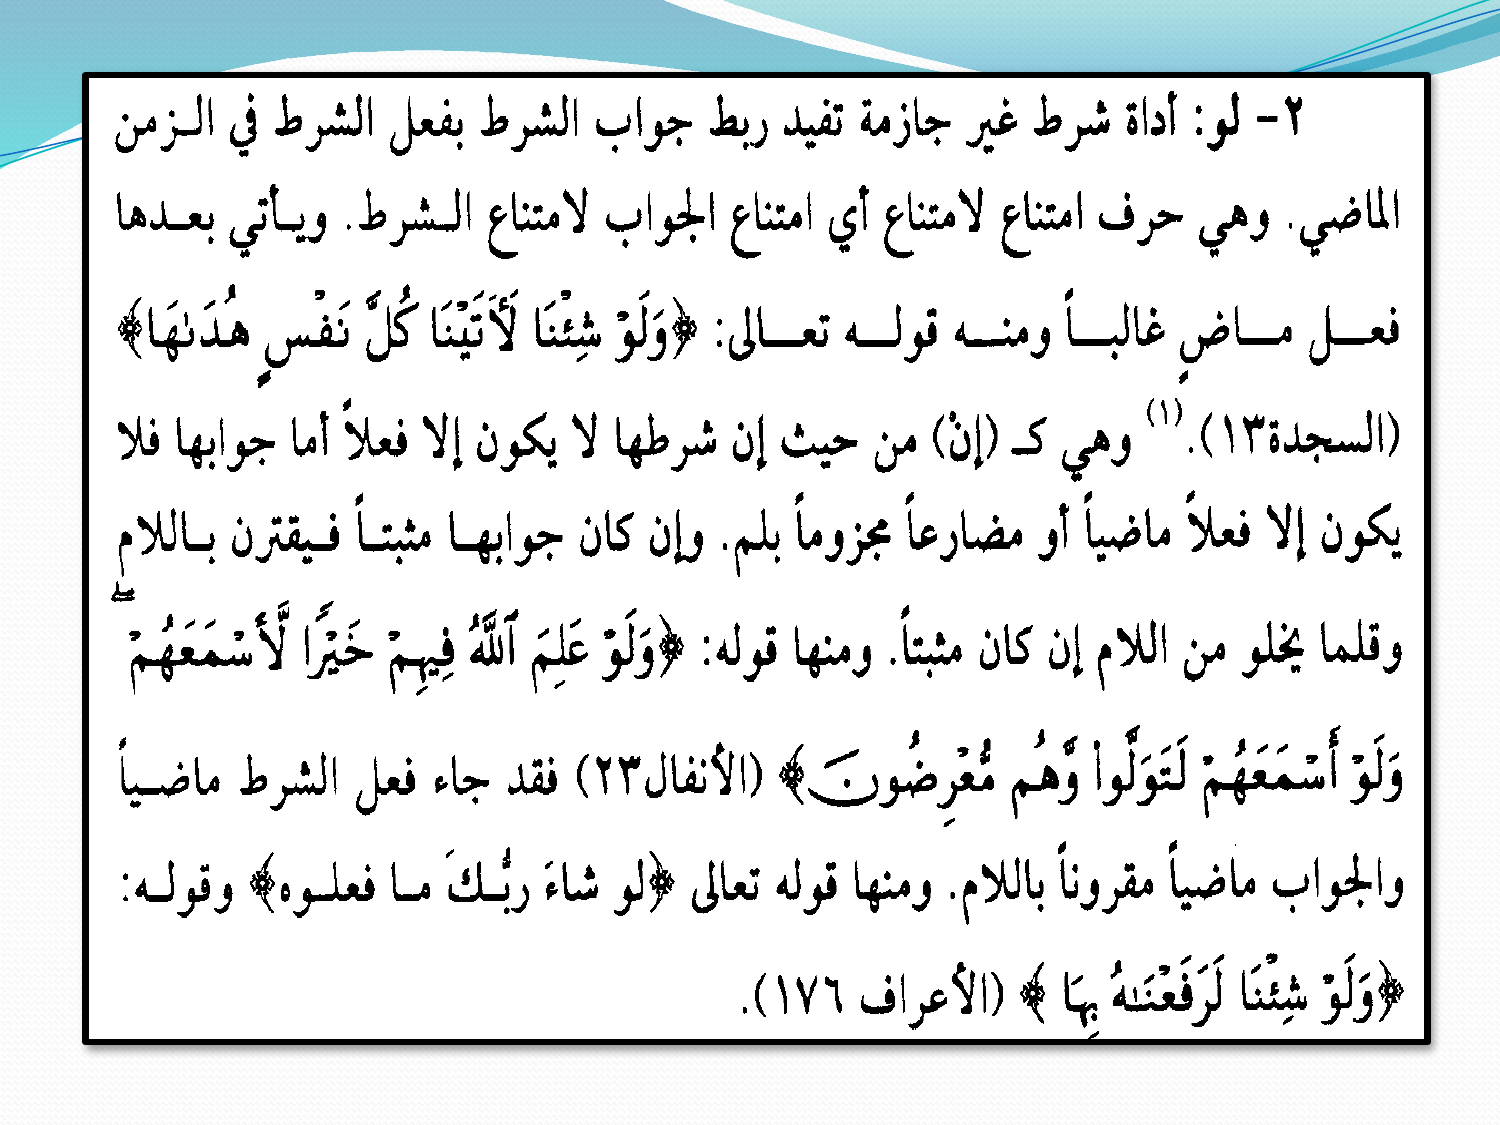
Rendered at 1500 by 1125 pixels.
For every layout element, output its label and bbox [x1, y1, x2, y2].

list [88, 77, 1425, 1040]
